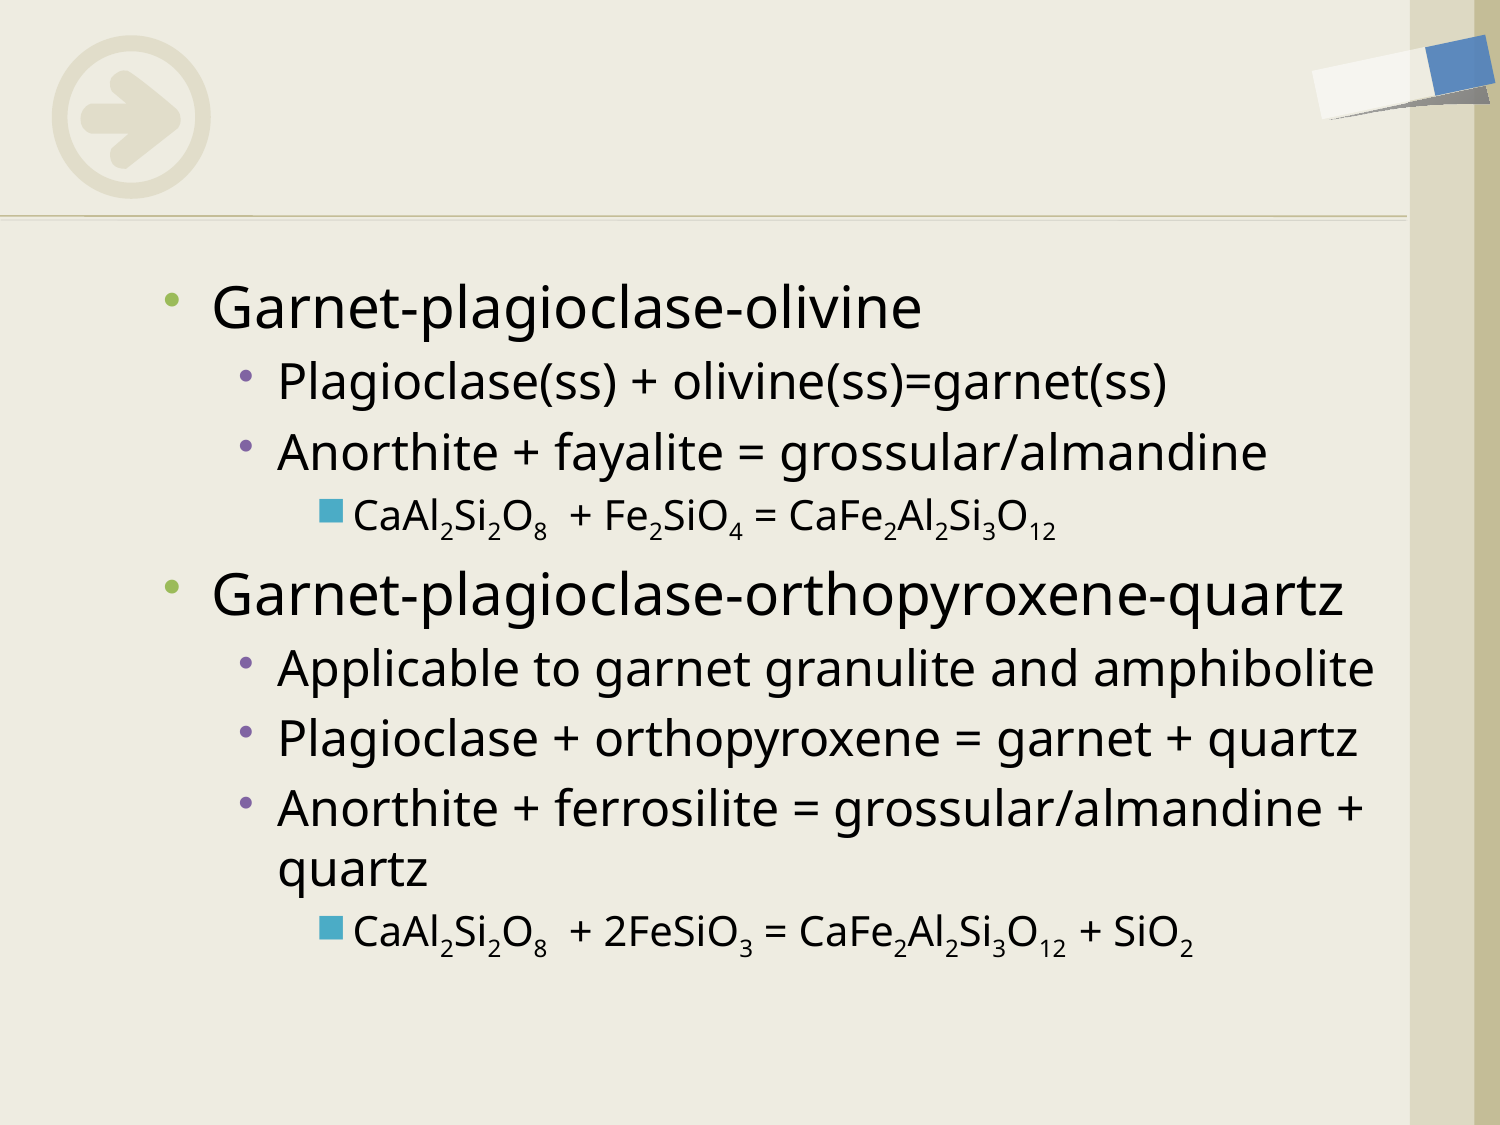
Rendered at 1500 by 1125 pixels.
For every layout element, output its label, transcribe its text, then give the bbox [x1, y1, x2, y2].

list Garnet-plagioclase-olivine Plagioclase(ss) + olivine(ss)=garnet(ss) Anorthite + fayalite = grossular/almandine CaAl2Si2O8 + Fe2SiO4 = CaFe2Al2Si3O12 Garnet-plagioclase-orthopyroxene-quartz Applicable to garnet granulite and amphibolite Plagioclase + orthopyroxene = garnet + quartz Anorthite + ferrosilite = grossular/almandine + quartz CaAl2Si2O8 + 2FeSiO3 = CaFe2Al2Si3O12 + SiO2 [75, 262, 1406, 1005]
